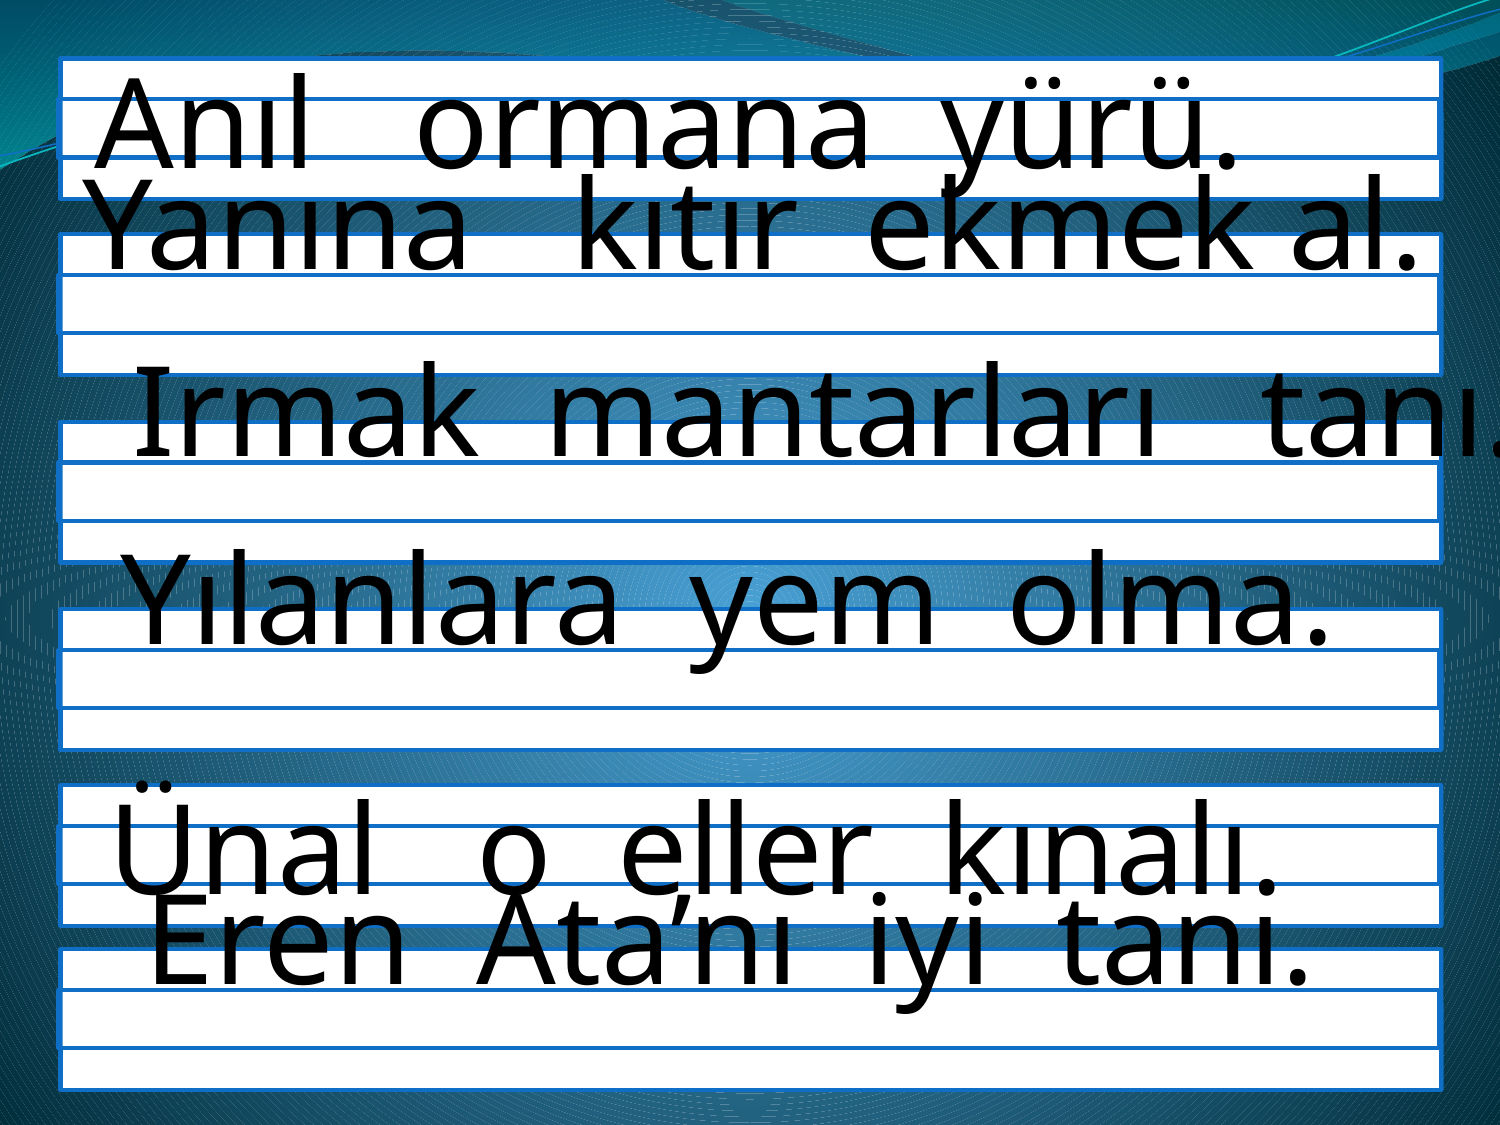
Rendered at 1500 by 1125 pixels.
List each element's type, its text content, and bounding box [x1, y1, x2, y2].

text_box Ünal o eller kınalı. [35, 762, 1500, 928]
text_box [58, 948, 1442, 1091]
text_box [58, 58, 1442, 200]
text_box Eren Ata’nı iyi tanı. [58, 928, 1500, 1125]
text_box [58, 234, 1442, 376]
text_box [58, 784, 1442, 926]
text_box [58, 421, 1442, 563]
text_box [58, 609, 1442, 751]
text_box Irmak mantarları tanı. [58, 324, 1500, 511]
text_box Yanına kıtır ekmek al. [35, 136, 1500, 452]
text_box Anıl ormana yürü. [46, 35, 1500, 201]
text_box Yılanlara yem olma. [46, 511, 1500, 762]
